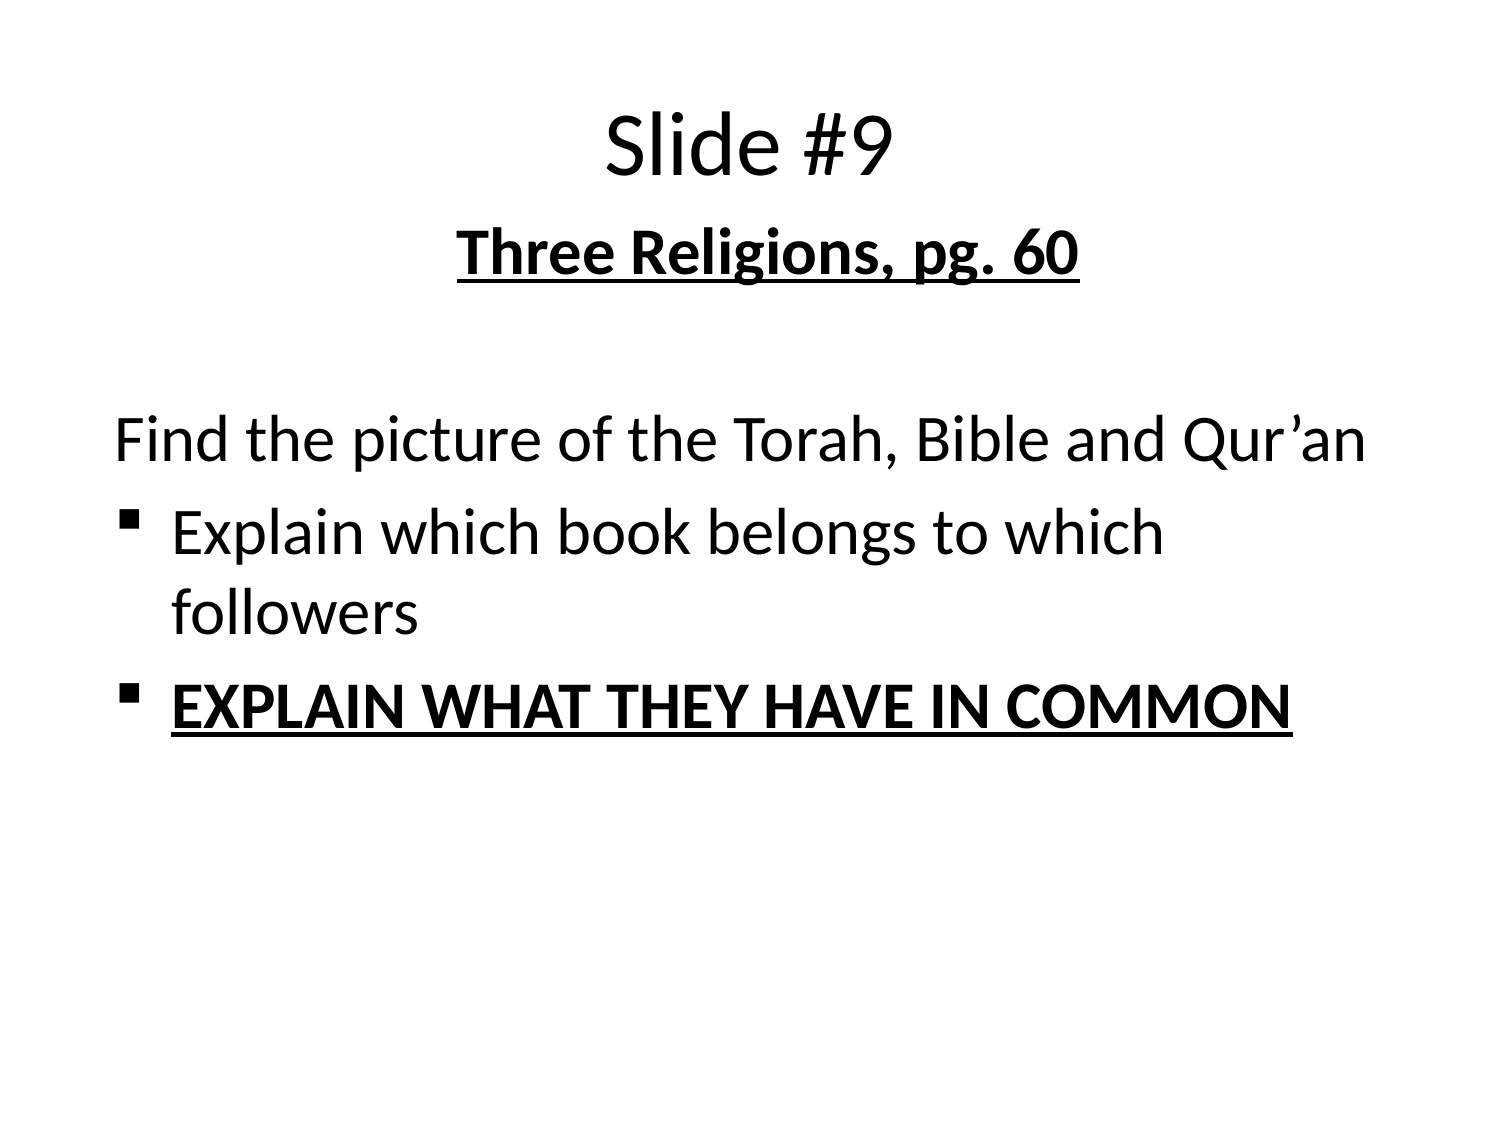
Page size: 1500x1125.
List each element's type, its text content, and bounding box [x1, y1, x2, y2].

list Three Religions, pg. 60 Find the picture of the Torah, Bible and Qur’an Explain which book belongs to which followers EXPLAIN WHAT THEY HAVE IN COMMON [99, 200, 1438, 875]
title Slide #9 [75, 45, 1425, 233]
